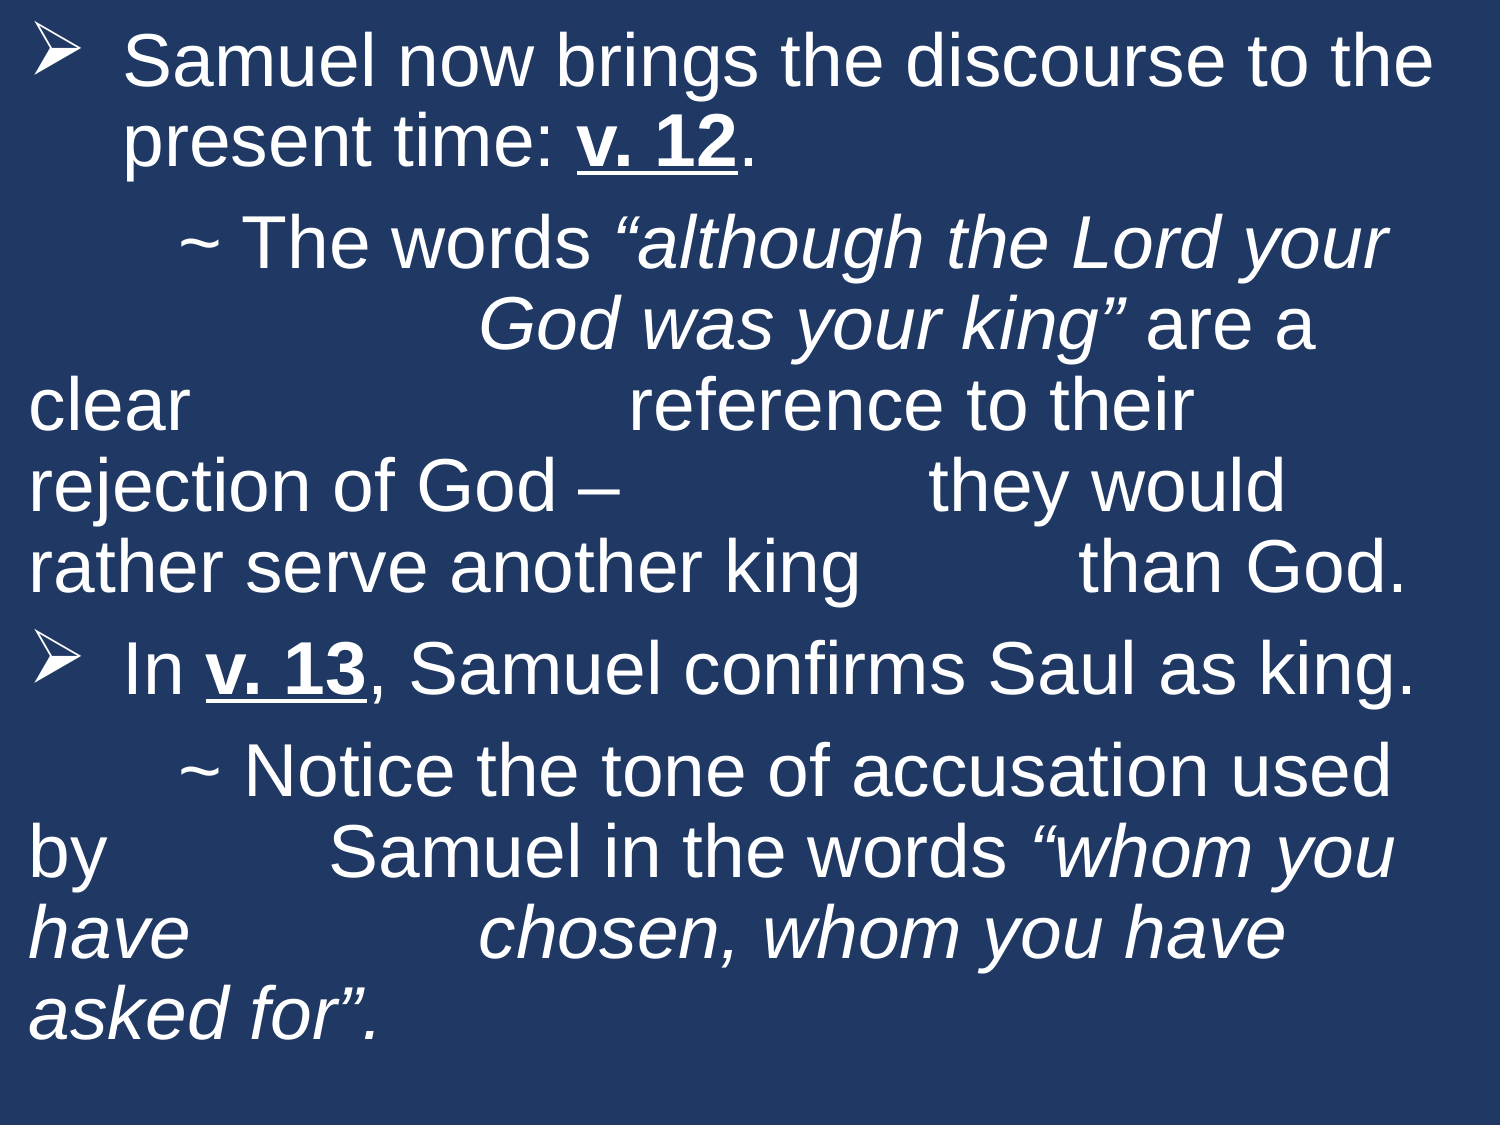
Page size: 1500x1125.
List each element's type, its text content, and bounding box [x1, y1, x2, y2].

subtitle Samuel now brings the discourse to the present time: v. 12. ~ The words “although the Lord your God was your king” are a clear reference to their rejection of God – they would rather serve another king than God. In v. 13, Samuel confirms Saul as king. ~ Notice the tone of accusation used by Samuel in the words “whom you have chosen, whom you have asked for”. [13, 13, 1484, 1114]
